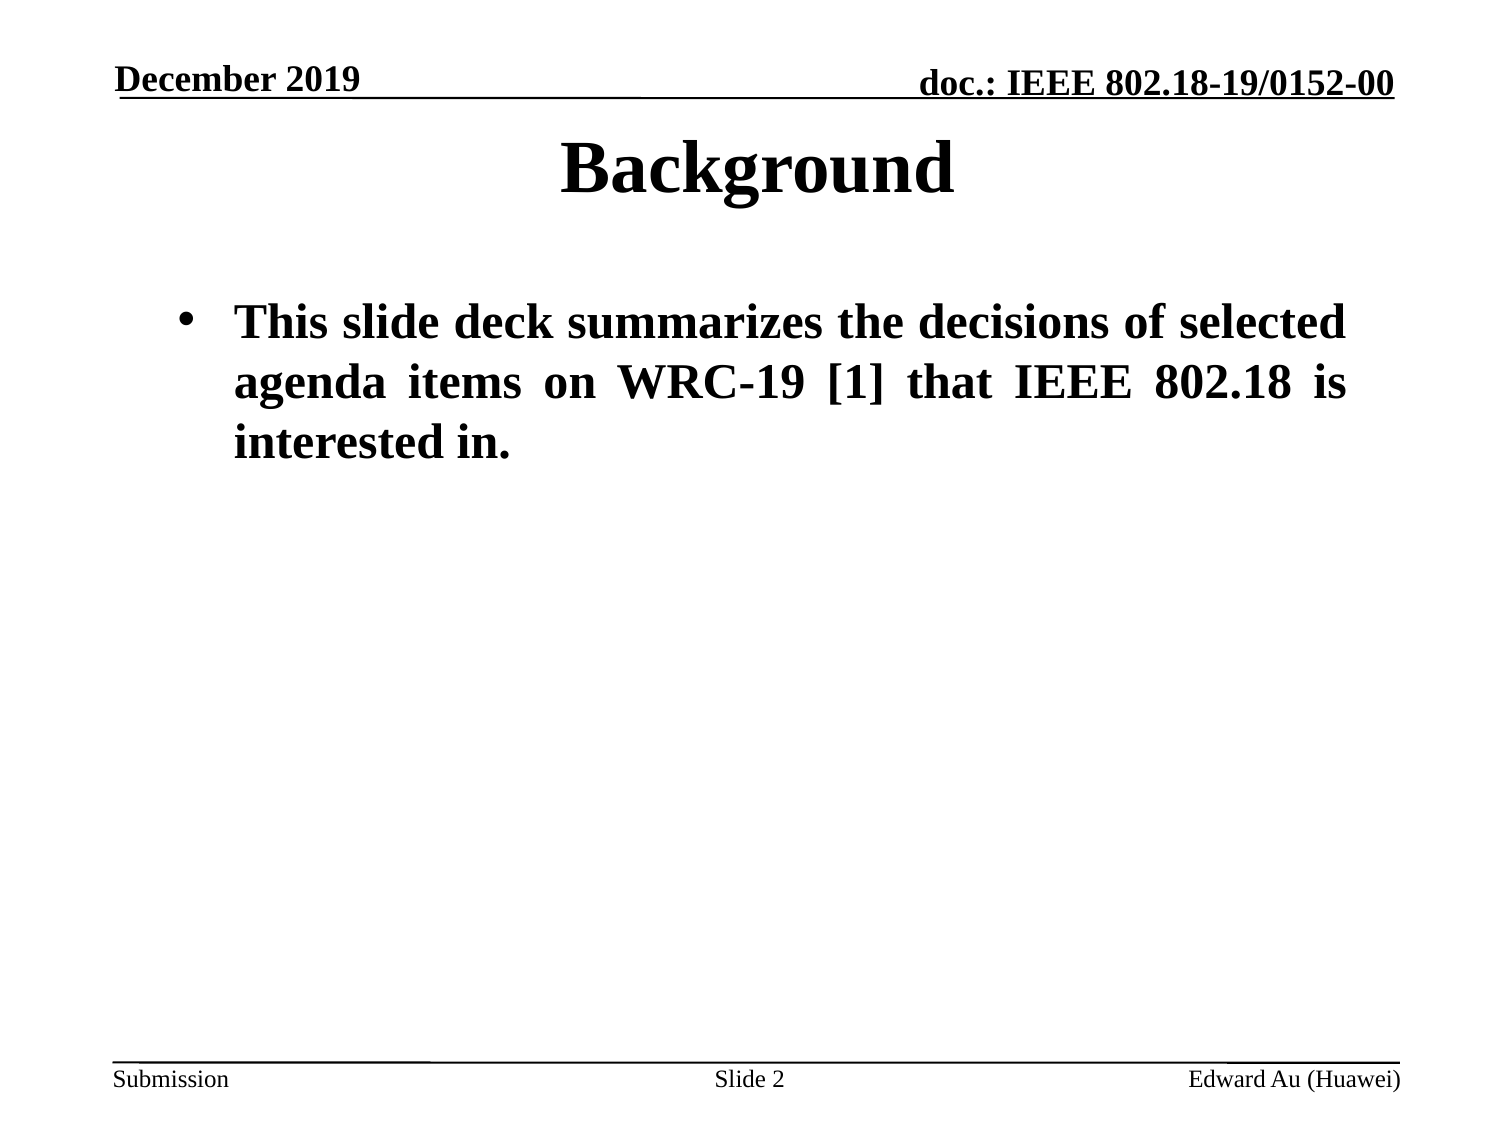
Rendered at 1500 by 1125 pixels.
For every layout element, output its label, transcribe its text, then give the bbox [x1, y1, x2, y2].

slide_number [114, 54, 493, 100]
slide_number Slide 2 [699, 1061, 800, 1123]
footer Edward Au (Huawei) [902, 1061, 1402, 1093]
title Background [120, 99, 1396, 226]
list This slide deck summarizes the decisions of selected agenda items on WRC-19 [1] that IEEE 802.18 is interested in. [162, 280, 1363, 1013]
